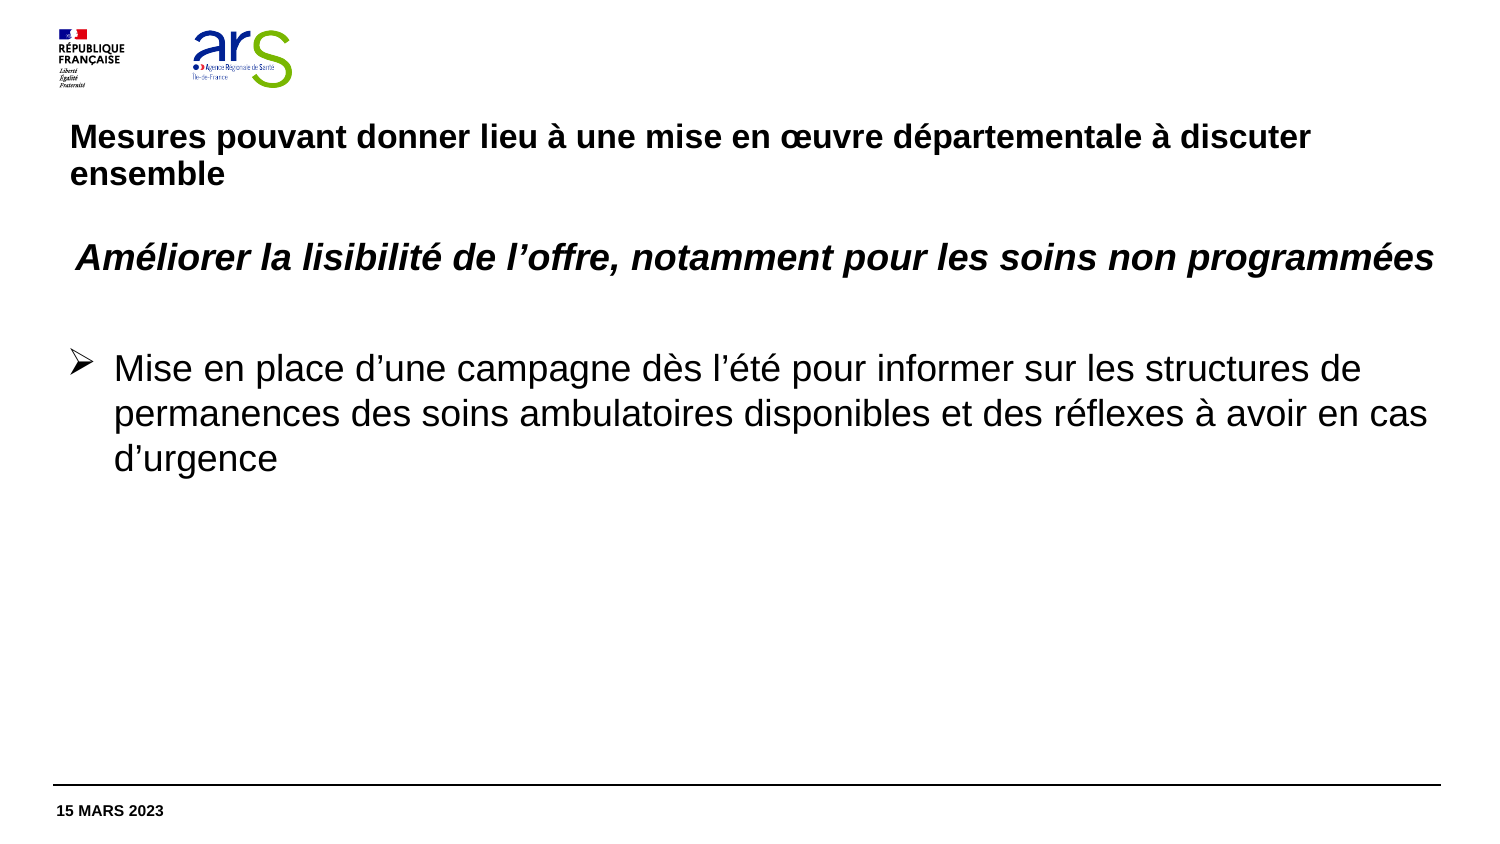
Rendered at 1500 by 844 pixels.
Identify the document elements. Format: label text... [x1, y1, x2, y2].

picture [47, 17, 136, 107]
picture [192, 30, 292, 88]
text_box 15 mars 2023 [41, 788, 379, 834]
title Mesures pouvant donner lieu à une mise en œuvre départementale à discuter ensemble [53, 112, 1436, 201]
list Améliorer la lisibilité de l’offre, notamment pour les soins non programmées Mise en place d’une campagne dès l’été pour informer sur les structures de permanences des soins ambulatoires disponibles et des réflexes à avoir en cas d’urgence [51, 232, 1471, 753]
